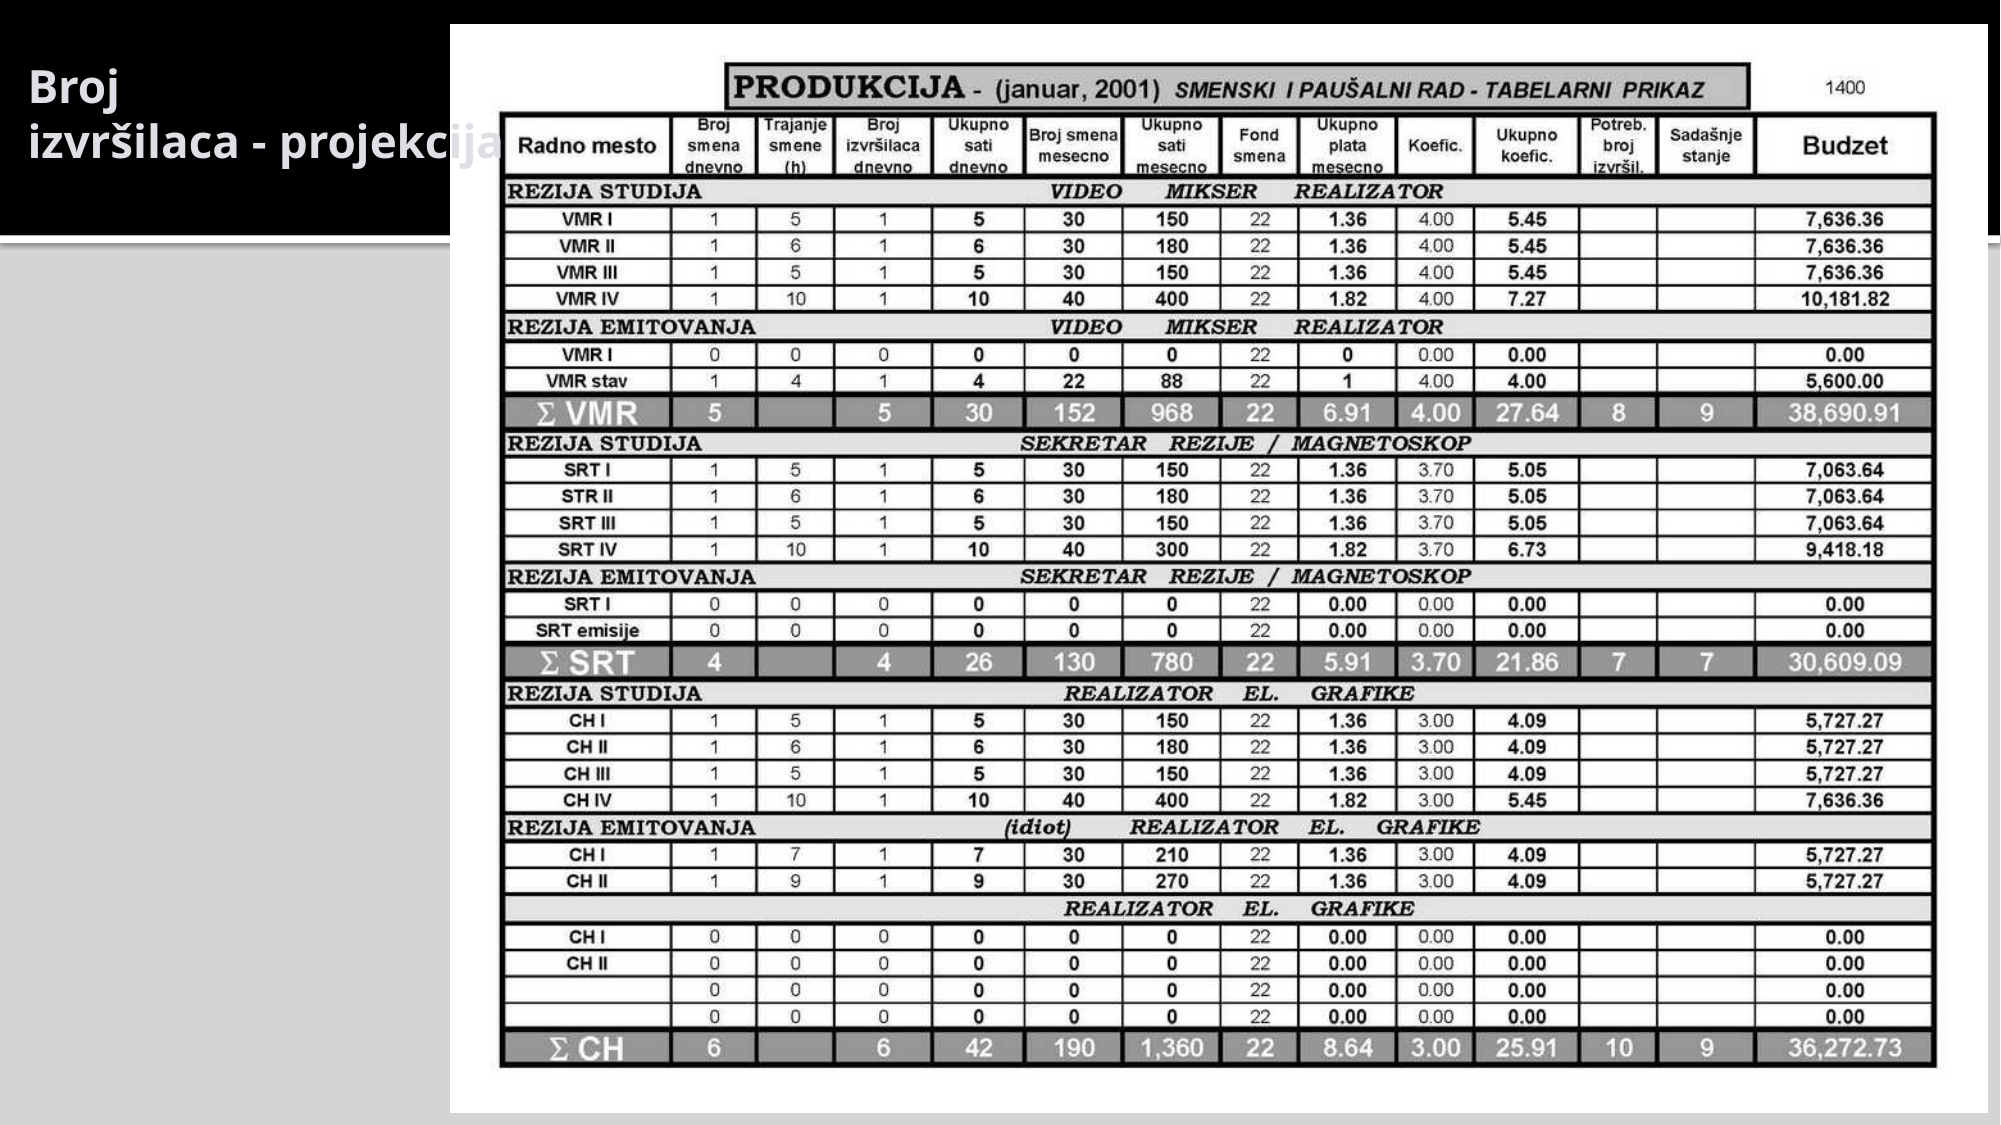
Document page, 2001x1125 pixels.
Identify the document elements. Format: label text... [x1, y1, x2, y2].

text_box Broj izvršilaca - projekcija [12, 24, 449, 200]
picture [449, 24, 1988, 1113]
list [262, 237, 1725, 1125]
